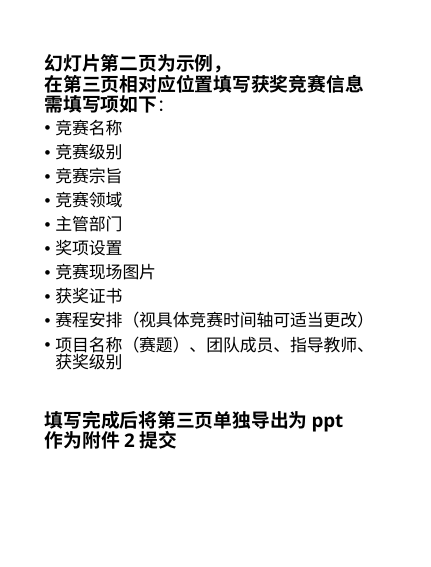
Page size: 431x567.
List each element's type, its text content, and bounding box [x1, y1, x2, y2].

title 幻灯片第二页为示例， 在第三页相对应位置填写获奖竞赛信息 需填写项如下： [29, 30, 402, 112]
list 竞赛名称 竞赛级别 竞赛宗旨 竞赛领域 主管部门 奖项设置 竞赛现场图片 获奖证书 赛程安排（视具体竞赛时间轴可适当更改） 项目名称（赛题）、团队成员、指导教师、获奖级别 [29, 112, 402, 376]
text_box 填写完成后将第三页单独导出为ppt 作为附件2提交 [29, 376, 402, 487]
